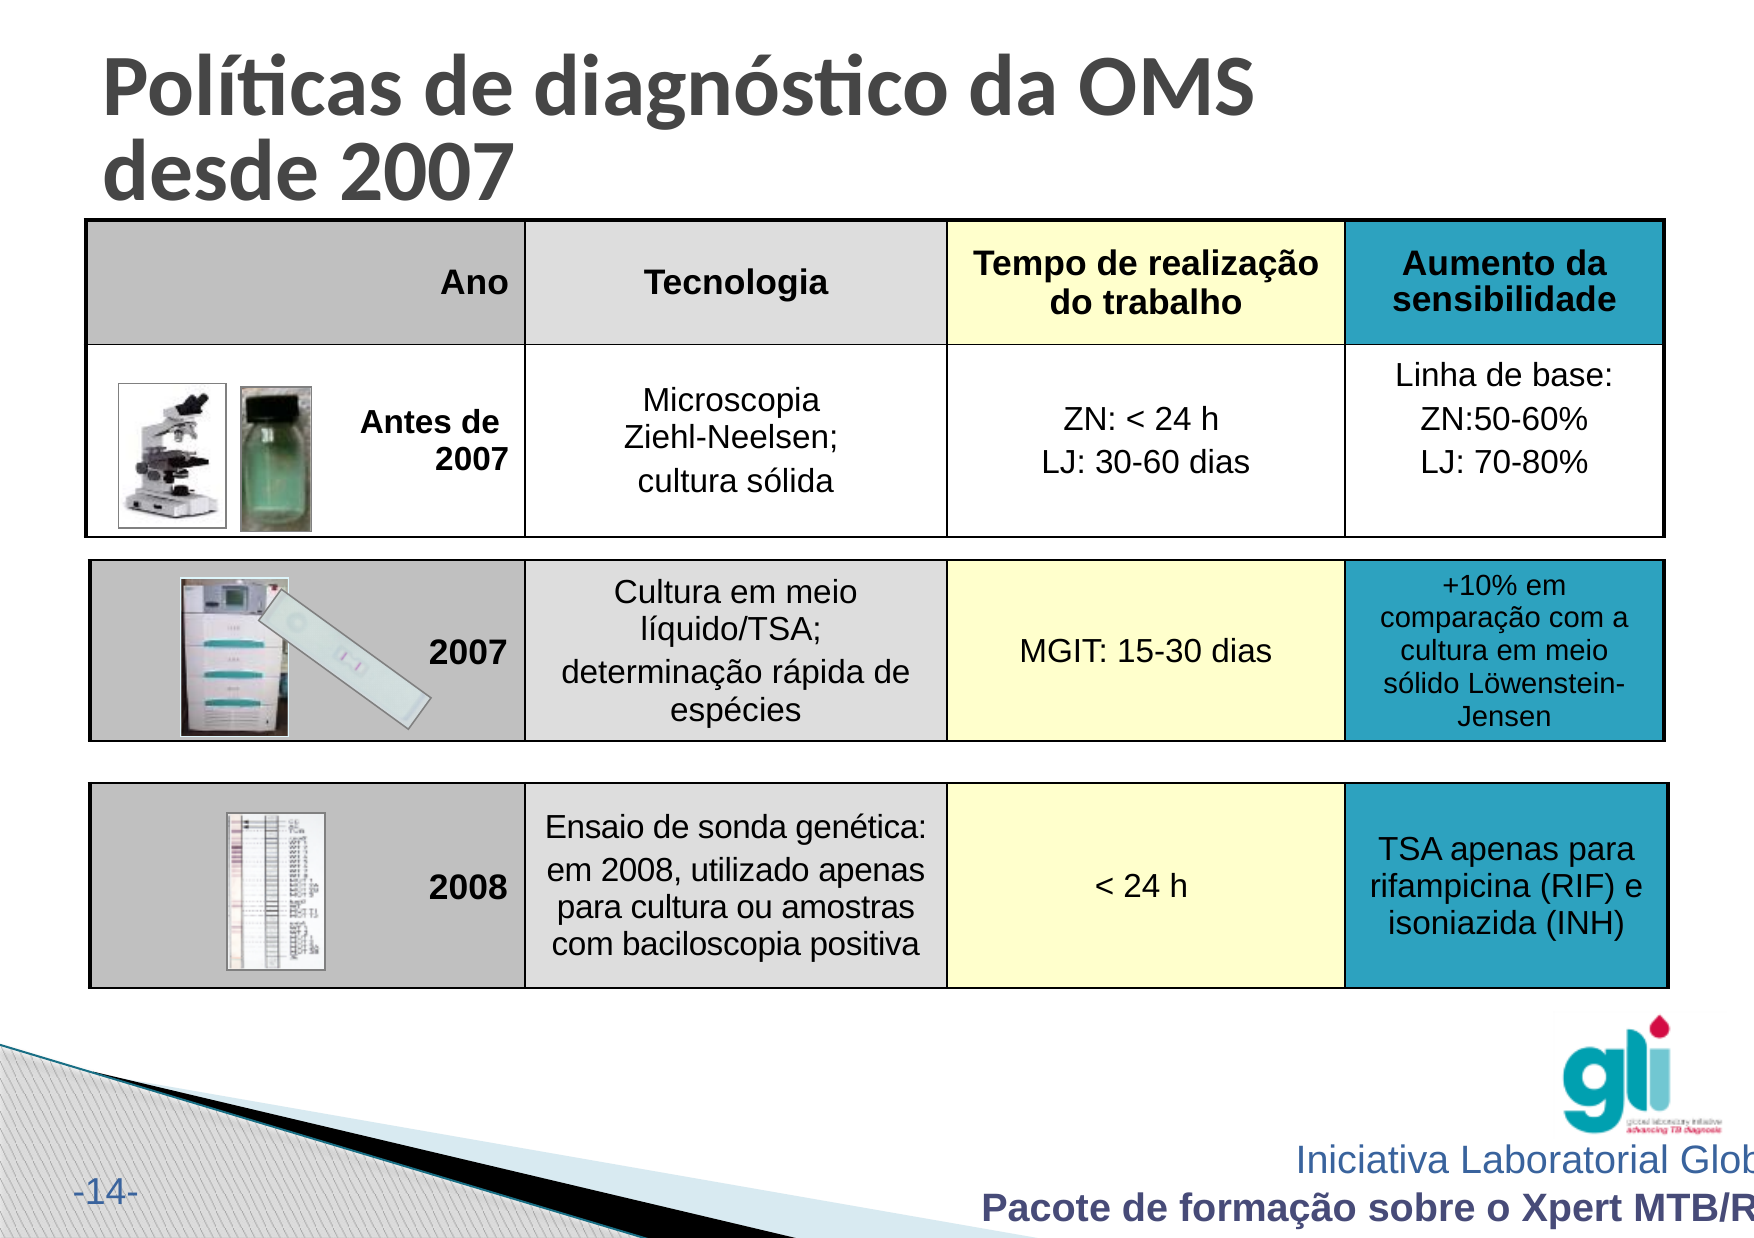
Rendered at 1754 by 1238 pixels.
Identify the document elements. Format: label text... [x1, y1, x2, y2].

table_cell Linha de base: ZN:50-60% LJ: 70-80% [1346, 345, 1662, 536]
table_header Aumento da sensibilidade [1346, 222, 1662, 344]
picture [227, 813, 325, 970]
picture [118, 384, 226, 528]
table_header TSA apenas para rifampicina (RIF) e isoniazida (INH) [1346, 784, 1666, 987]
table_header Cultura em meio líquido/TSA; determinação rápida de espécies [526, 561, 946, 740]
table_header Ensaio de sonda genética: em 2008, utilizado apenas para cultura ou amostras com baciloscopia positiva [526, 784, 946, 987]
table_header MGIT: 15-30 dias [948, 561, 1344, 740]
table_header Ano [88, 222, 524, 344]
table_header 2007 [92, 561, 524, 740]
table_header ˂ 24 h [948, 784, 1344, 987]
table_cell Microscopia Ziehl-Neelsen; cultura sólida [526, 345, 946, 536]
picture [181, 567, 429, 752]
table_cell ZN: ˂ 24 h LJ: 30-60 dias [948, 345, 1344, 536]
table_header Tecnologia [526, 222, 946, 344]
picture [241, 387, 311, 532]
picture [1553, 1011, 1727, 1139]
table_header +10% em comparação com a cultura em meio sólido Löwenstein-Jensen [1346, 561, 1662, 740]
title Políticas de diagnóstico da OMS desde 2007 [87, 49, 1666, 216]
table_header 2008 [92, 784, 524, 987]
table_cell Antes de 2007 [88, 345, 524, 536]
table_header Tempo de realização do trabalho [948, 222, 1344, 344]
